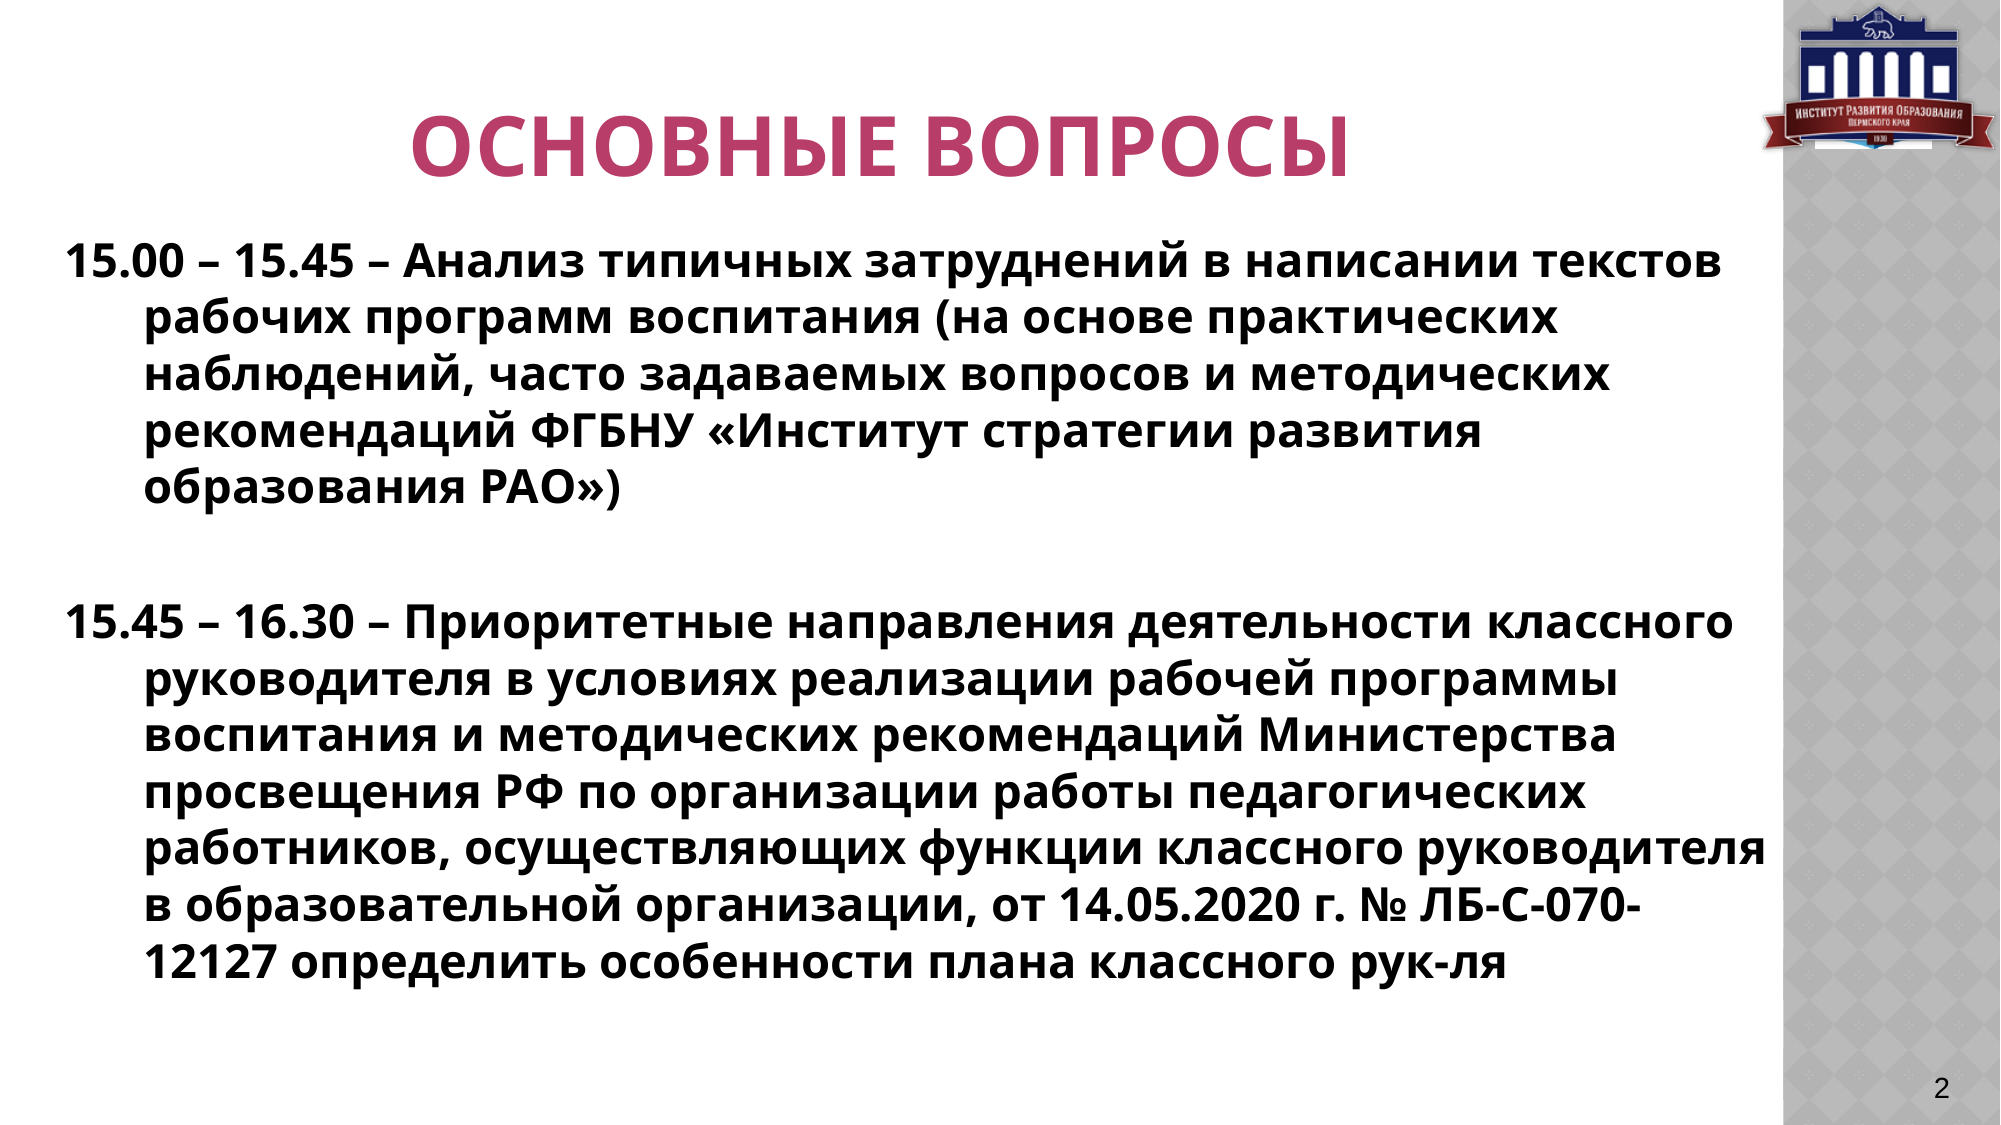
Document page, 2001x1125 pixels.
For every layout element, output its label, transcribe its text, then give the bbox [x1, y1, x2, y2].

picture [1757, 0, 2000, 155]
list 15.00 – 15.45 – Анализ типичных затруднений в написании текстов рабочих программ воспитания (на основе практических наблюдений, часто задаваемых вопросов и методических рекомендаций ФГБНУ «Институт стратегии развития образования РАО») 15.45 – 16.30 – Приоритетные направления деятельности классного руководителя в условиях реализации рабочей программы воспитания и методических рекомендаций Министерства просвещения РФ по организации работы педагогических работников, осуществляющих функции классного руководителя в образовательной организации, от 14.05.2020 г. № ЛБ-С-070-12127 определить особенности плана классного рук-ля [49, 222, 1792, 1042]
title Основные вопросы [99, 52, 1684, 193]
